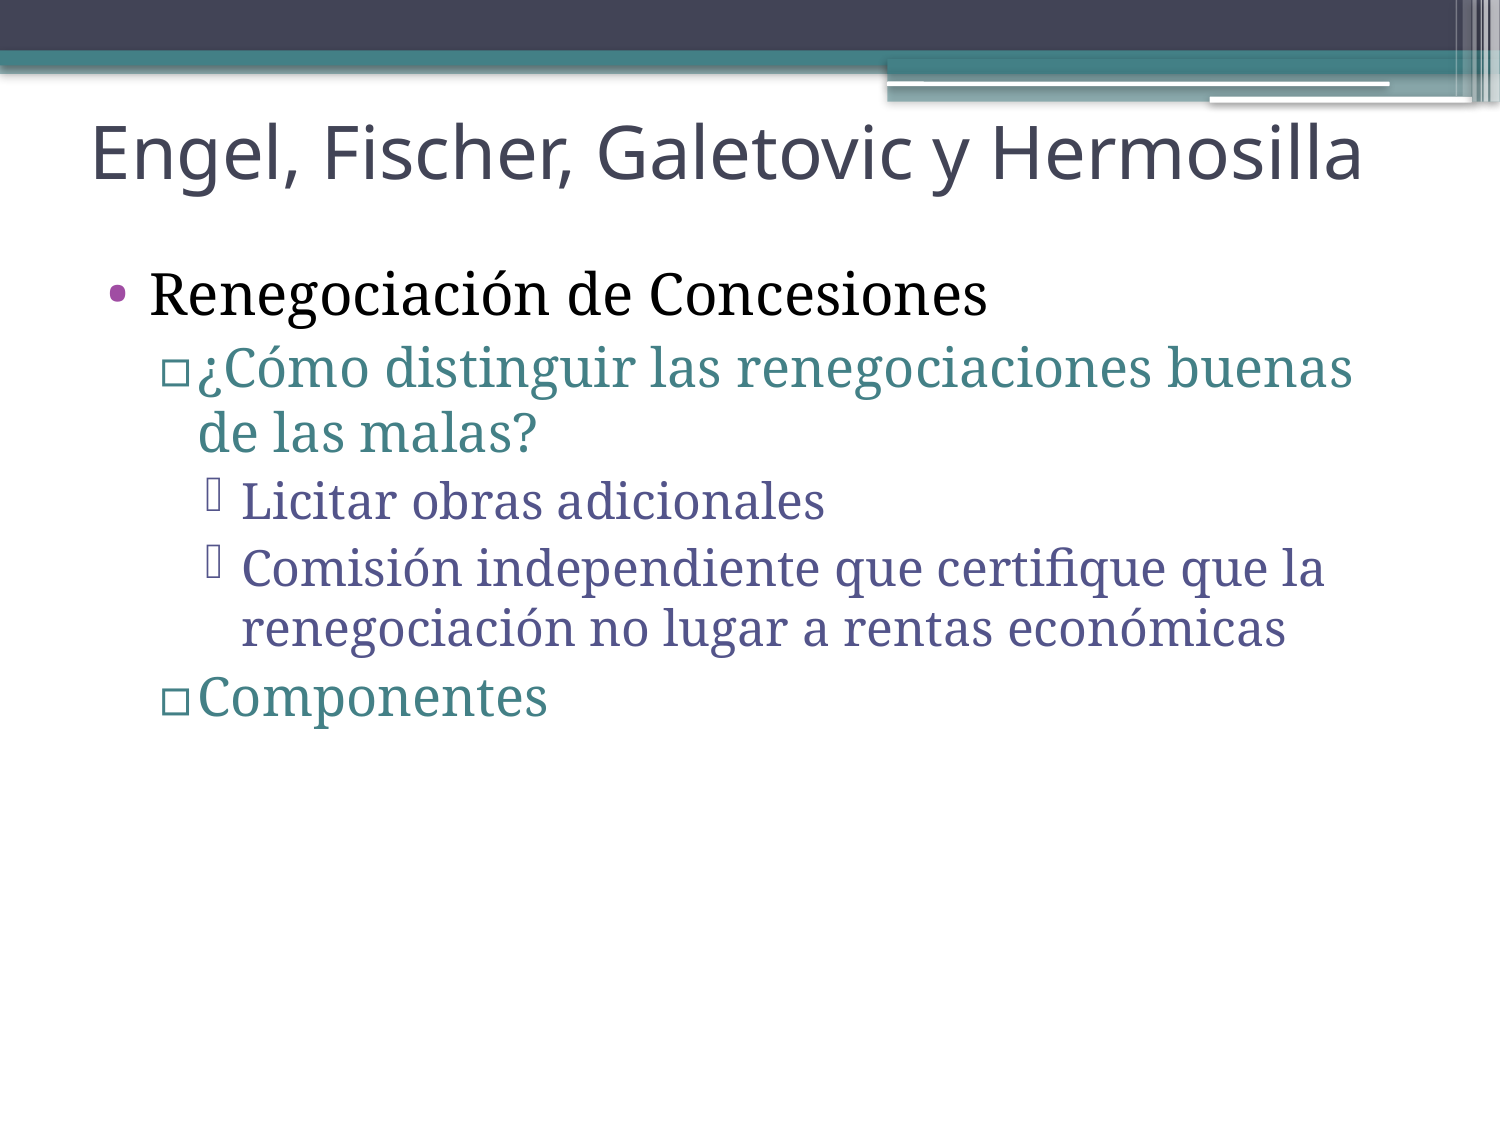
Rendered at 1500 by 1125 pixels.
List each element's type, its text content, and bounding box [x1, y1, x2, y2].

title Engel, Fischer, Galetovic y Hermosilla [75, 62, 1425, 238]
list Renegociación de Concesiones ¿Cómo distinguir las renegociaciones buenas de las malas? Licitar obras adicionales Comisión independiente que certifique que la renegociación no lugar a rentas económicas Componentes [75, 249, 1425, 960]
